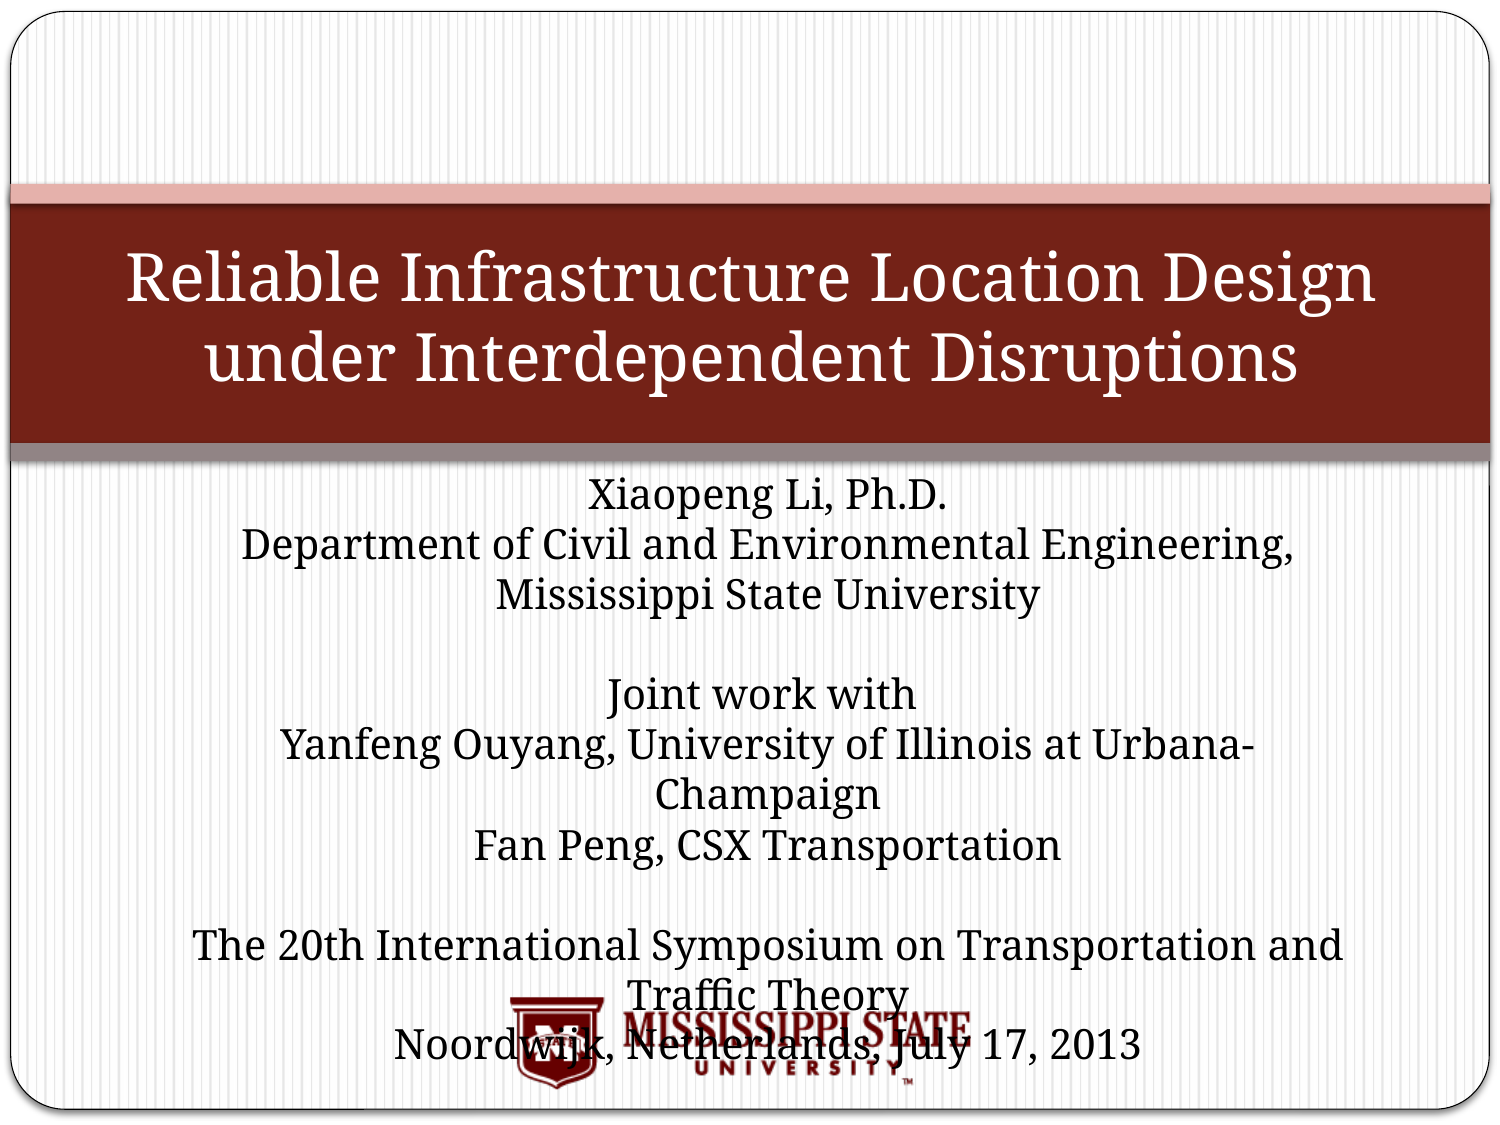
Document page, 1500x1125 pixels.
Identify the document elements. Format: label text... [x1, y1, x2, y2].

title Reliable Infrastructure Location Design under Interdependent Disruptions [31, 192, 1473, 445]
text_box Xiaopeng Li, Ph.D. Department of Civil and Environmental Engineering, Mississippi State University Joint work with Yanfeng Ouyang, University of Illinois at Urbana-Champaign Fan Peng, CSX Transportation The 20th International Symposium on Transportation and Traffic Theory Noordwijk, Netherlands, July 17, 2013 [152, 460, 1384, 1125]
text_box [0, 0, 1500, 75]
